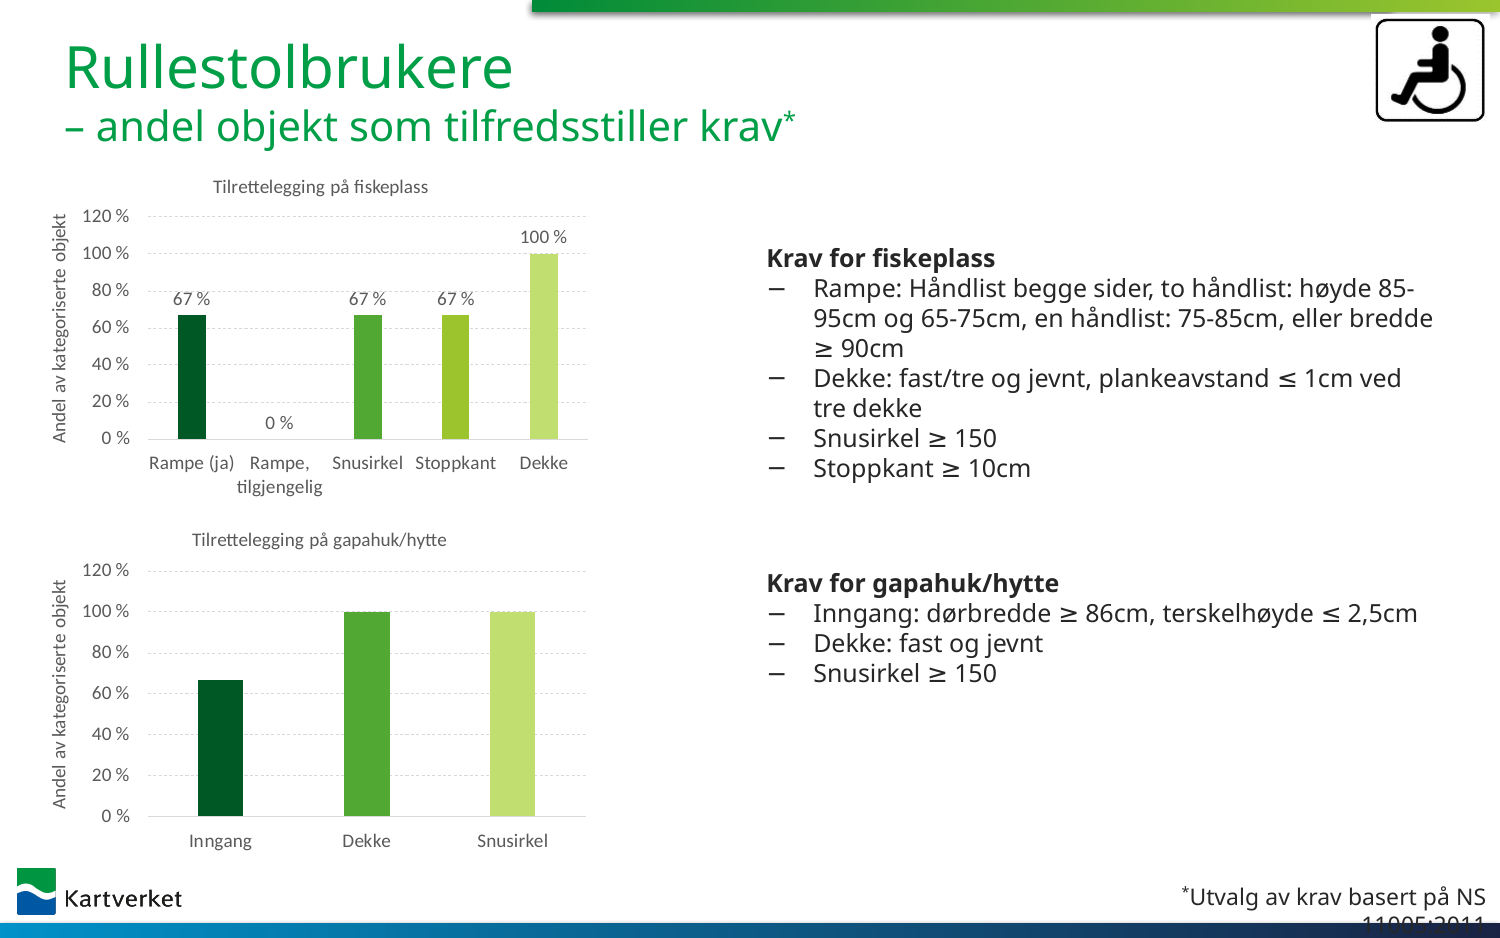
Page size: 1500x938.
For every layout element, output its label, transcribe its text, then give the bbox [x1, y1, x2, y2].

picture [41, 520, 597, 859]
text_box Krav for gapahuk/hytte Inngang: dørbredde ≥ 86cm, terskelhøyde ≤ 2,5cm Dekke: fast og jevnt Snusirkel ≥ 150 [751, 560, 1452, 695]
picture [1371, 13, 1491, 127]
text_box Krav for fiskeplass Rampe: Håndlist begge sider, to håndlist: høyde 85-95cm og 65-75cm, en håndlist: 75-85cm, eller bredde ≥ 90cm Dekke: fast/tre og jevnt, plankeavstand ≤ 1cm ved tre dekke Snusirkel ≥ 150 Stoppkant ≥ 10cm [751, 235, 1452, 490]
text_box Rullestolbrukere – andel objekt som tilfredsstiller krav* [49, 29, 1431, 158]
text_box *Utvalg av krav basert på NS 11005:2011 [1068, 873, 1500, 938]
picture [41, 166, 599, 505]
